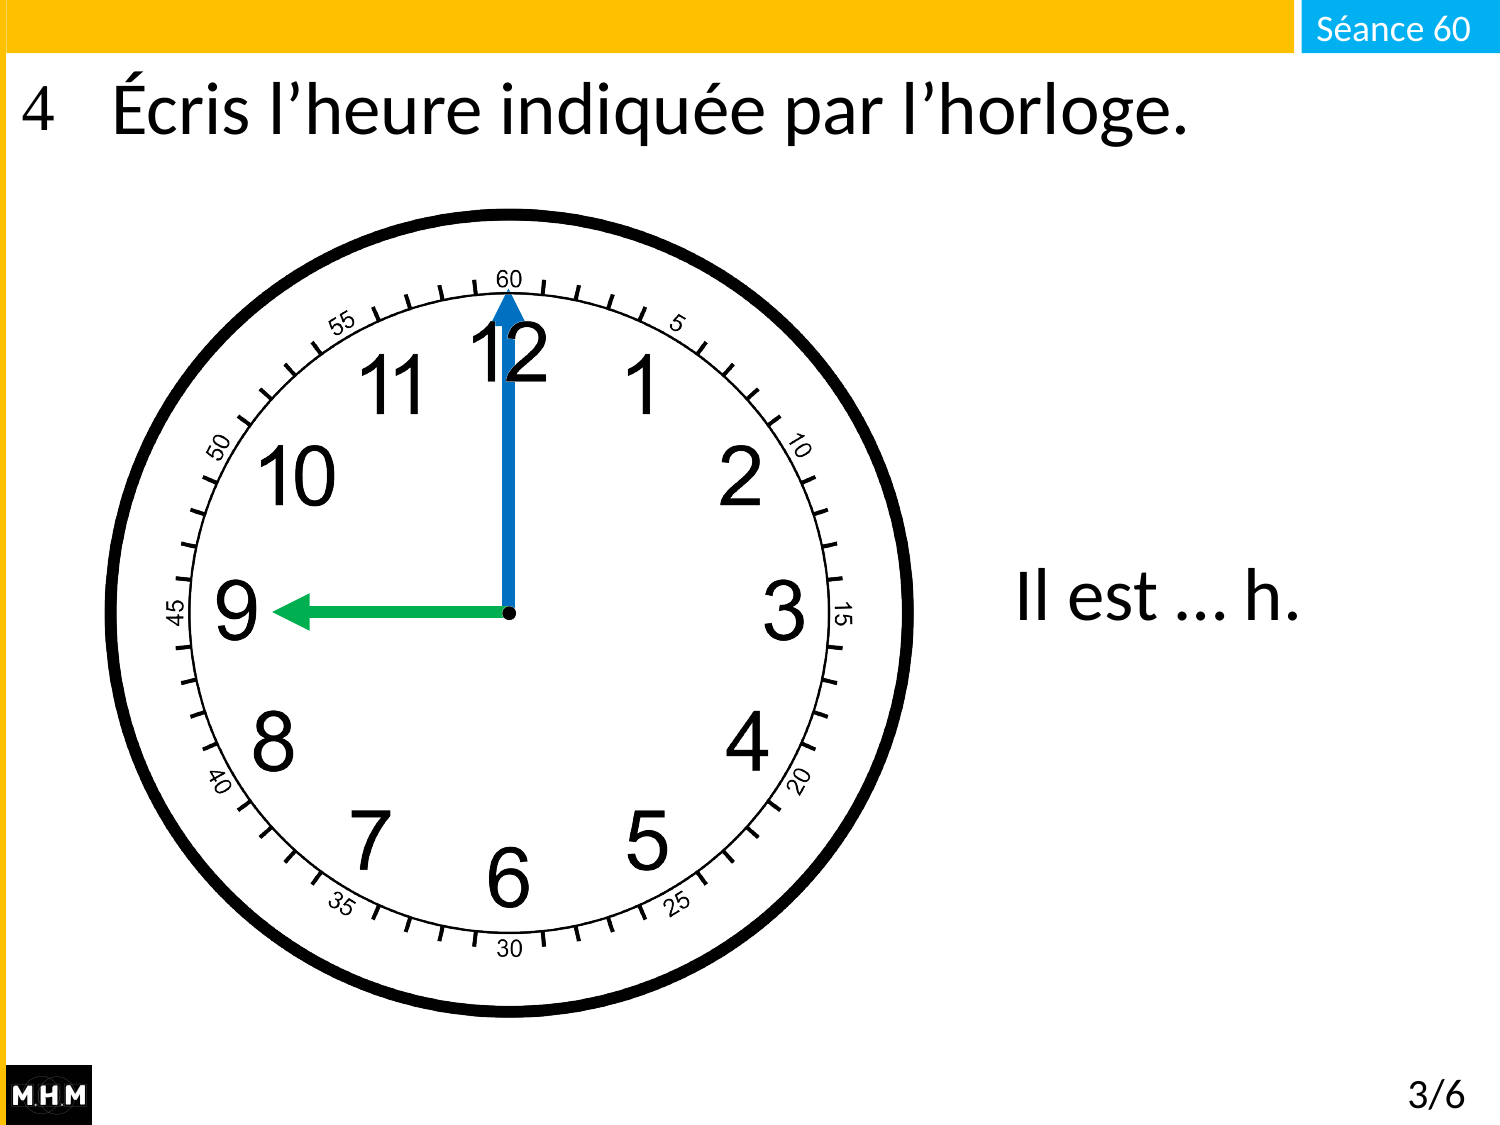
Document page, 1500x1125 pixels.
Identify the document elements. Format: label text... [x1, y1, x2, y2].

picture [6, 1065, 92, 1125]
picture [67, 187, 945, 1042]
title Écris l’heure indiquée par l’horloge. [96, 60, 1391, 160]
text_box Il est … h. [999, 546, 1391, 646]
list 3/6 [1373, 1064, 1500, 1125]
